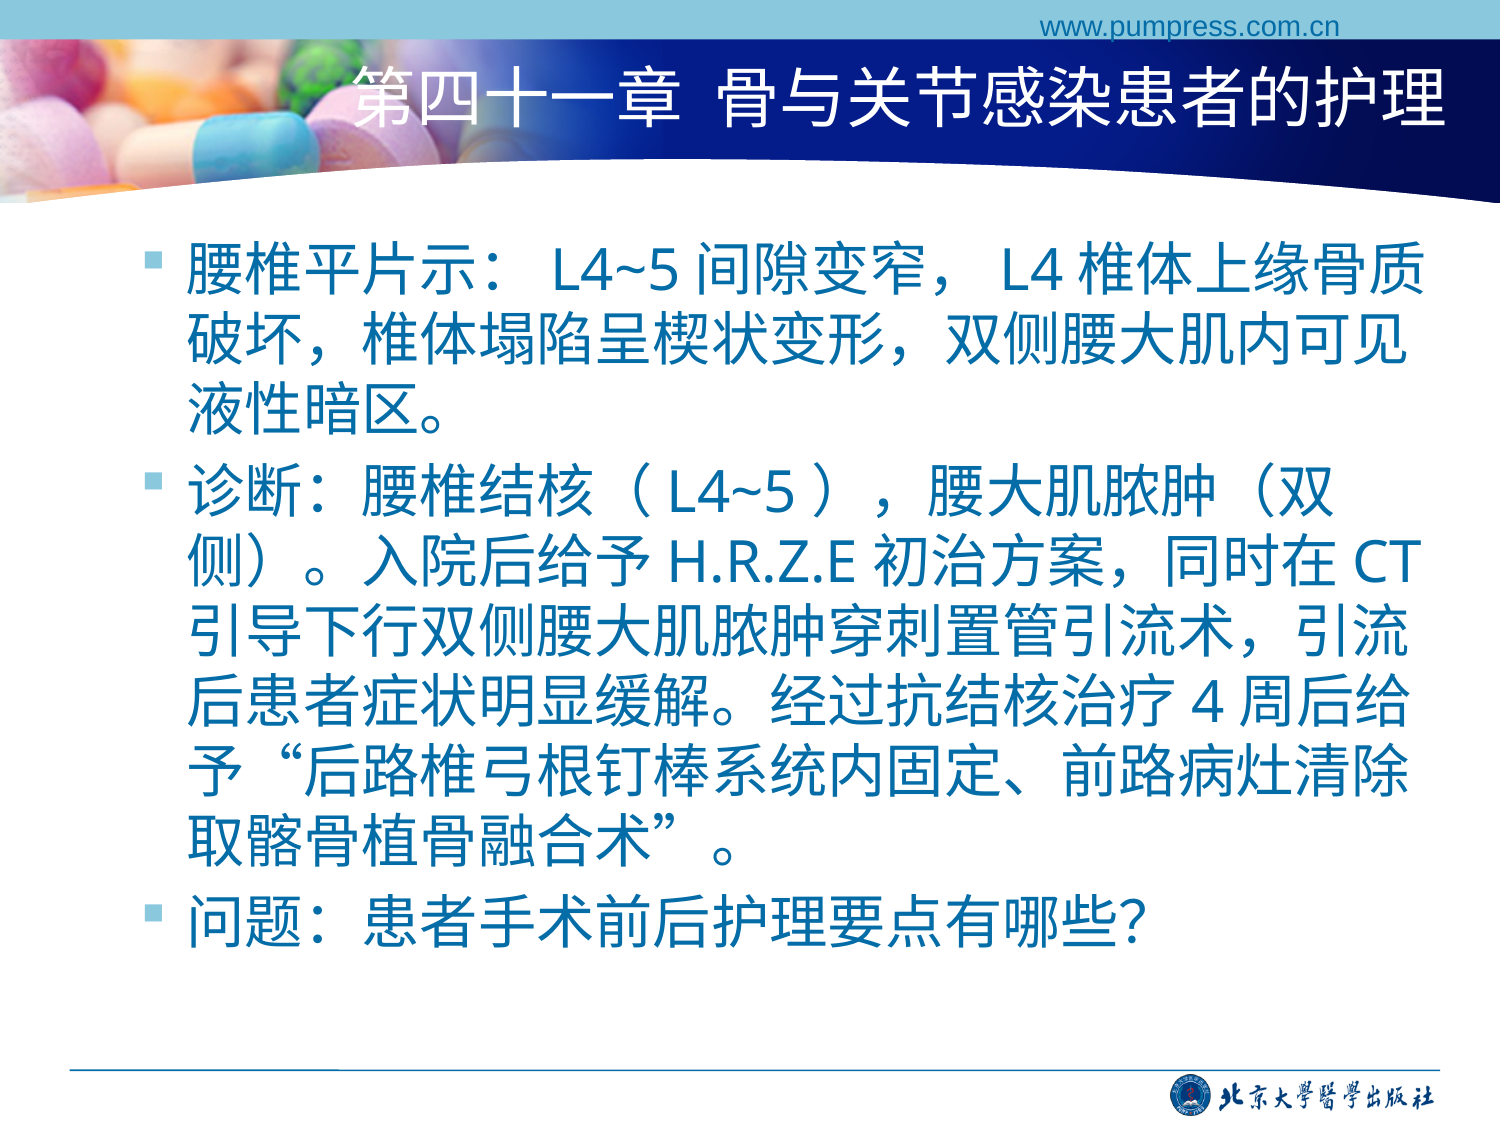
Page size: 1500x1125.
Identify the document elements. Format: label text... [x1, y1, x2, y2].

picture [1170, 1074, 1436, 1118]
title 第四十一章 骨与关节感染患者的护理 [137, 49, 1463, 143]
list 腰椎平片示：L4~5间隙变窄，L4椎体上缘骨质破坏，椎体塌陷呈楔状变形，双侧腰大肌内可见液性暗区。 诊断：腰椎结核（L4~5），腰大肌脓肿（双侧）。入院后给予H.R.Z.E初治方案，同时在CT引导下行双侧腰大肌脓肿穿刺置管引流术，引流后患者症状明显缓解。经过抗结核治疗4周后给予“后路椎弓根钉棒系统内固定、前路病灶清除取髂骨植骨融合术”。 问题：患者手术前后护理要点有哪些？ [49, 224, 1463, 1026]
slide_number www.pumpress.com.cn [1025, 0, 1463, 38]
picture [0, 40, 1500, 203]
